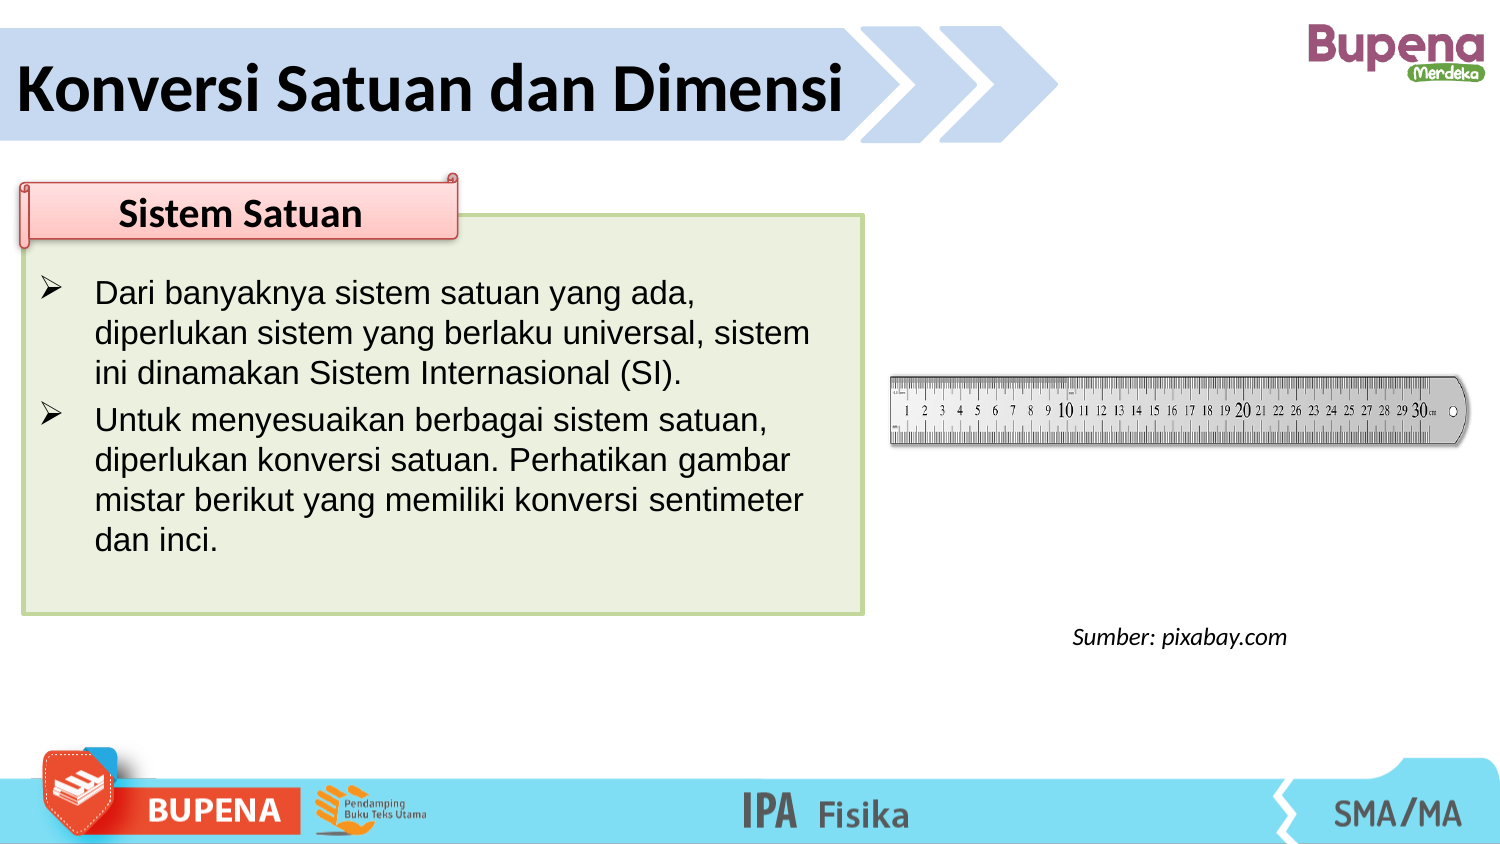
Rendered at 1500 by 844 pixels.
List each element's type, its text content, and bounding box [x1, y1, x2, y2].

text_box Dari banyaknya sistem satuan yang ada, diperlukan sistem yang berlaku universal, sistem ini dinamakan Sistem Internasional (SI). Untuk menyesuaikan berbagai sistem satuan, diperlukan konversi satuan. Perhatikan gambar mistar berikut yang memiliki konversi sentimeter dan inci. [21, 213, 865, 616]
picture [0, 734, 1500, 844]
picture [1300, 21, 1494, 85]
text_box Sistem Satuan [19, 172, 459, 250]
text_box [887, 214, 1474, 663]
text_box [0, 27, 1288, 142]
